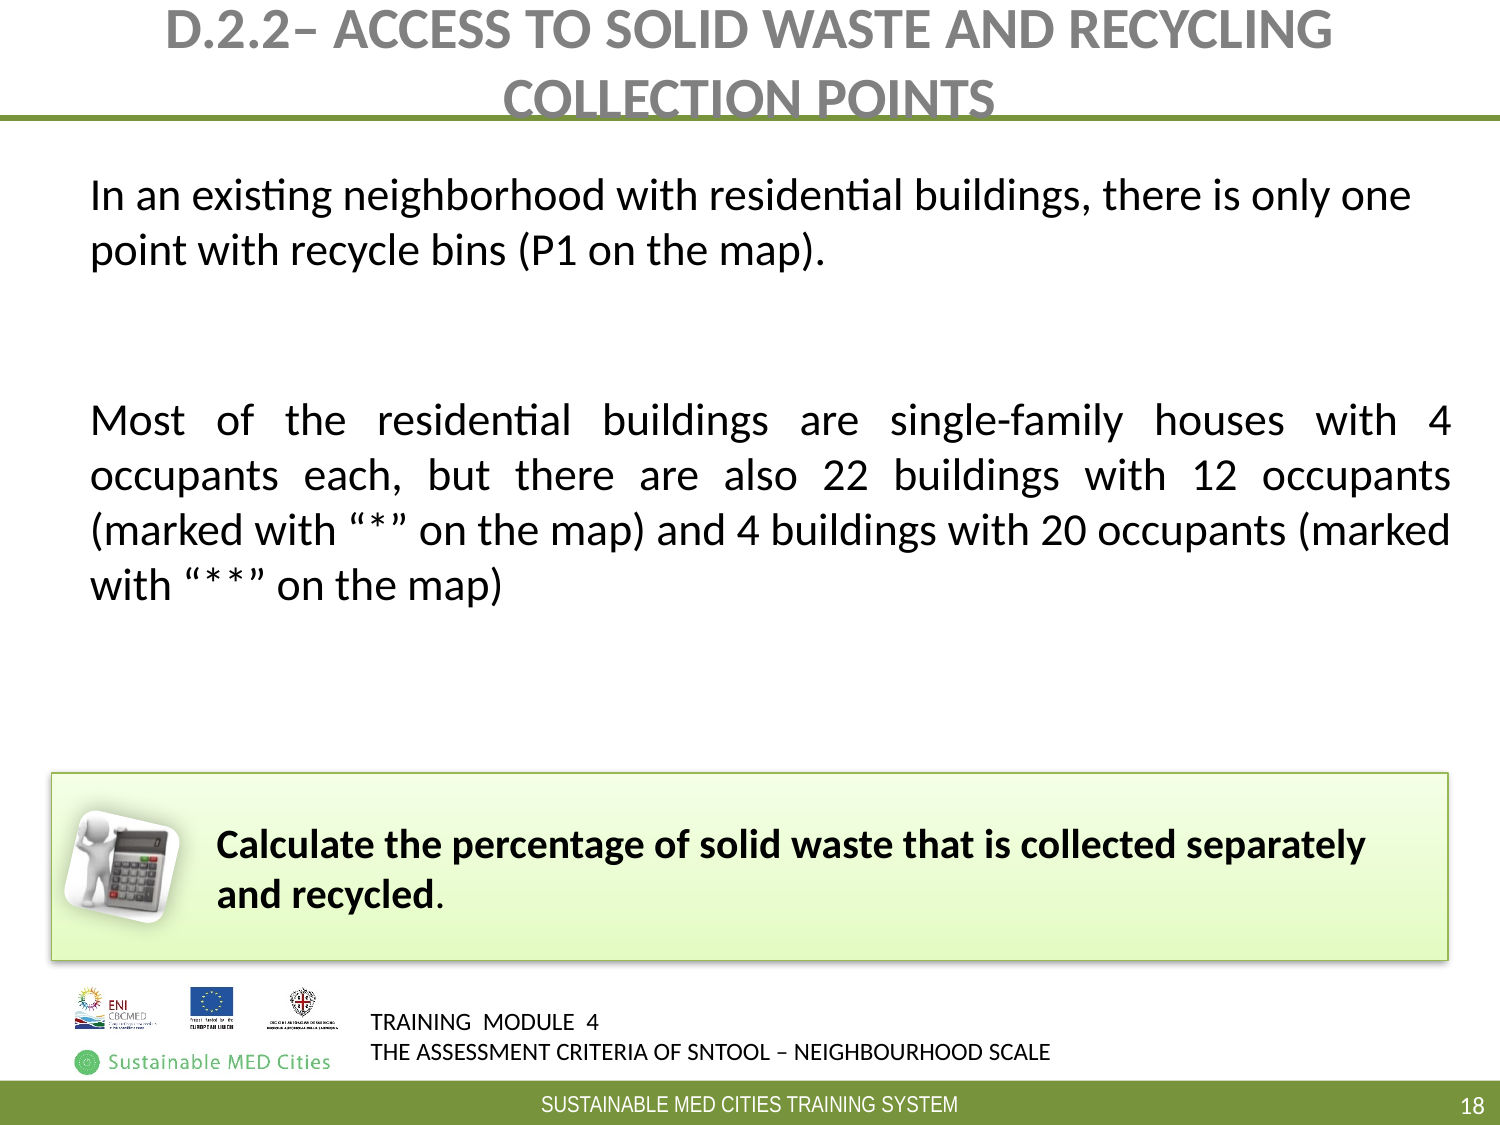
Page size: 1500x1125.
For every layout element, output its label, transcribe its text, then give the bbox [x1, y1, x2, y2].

text_box Most of the residential buildings are single-family houses with 4 occupants each, but there are also 22 buildings with 12 occupants (marked with “*” on the map) and 4 buildings with 20 occupants (marked with “**” on the map) [74, 382, 1468, 617]
text_box In an existing neighborhood with residential buildings, there is only one point with recycle bins (P1 on the map). [74, 157, 1478, 531]
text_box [51, 772, 1449, 961]
title D.2.2– ACCESS TO SOLID WASTE AND RECYCLING COLLECTION POINTS [0, 0, 1500, 121]
picture [62, 978, 356, 1080]
slide_number 18 [1399, 1074, 1500, 1125]
